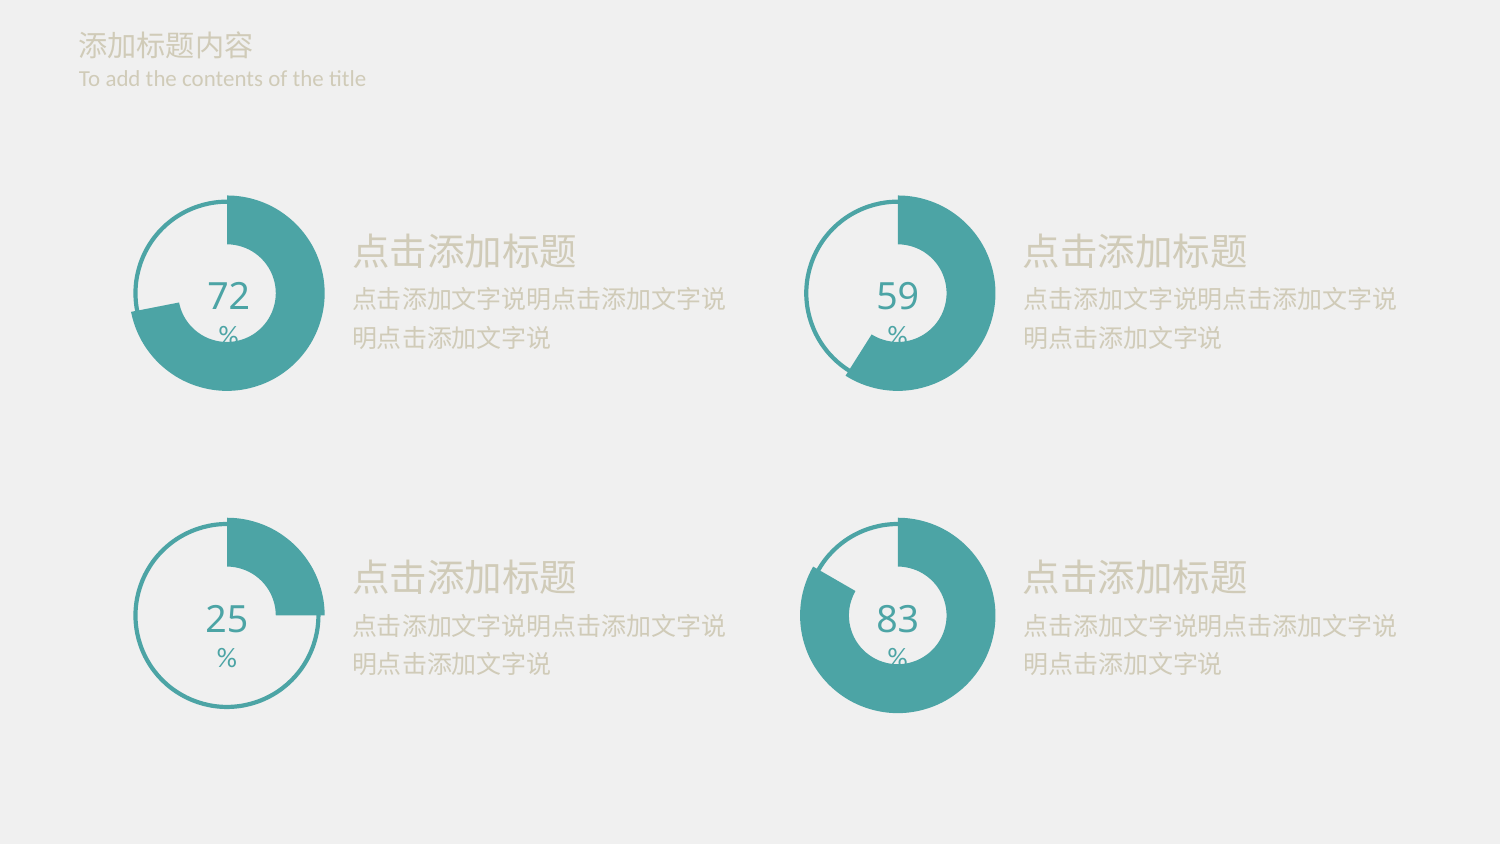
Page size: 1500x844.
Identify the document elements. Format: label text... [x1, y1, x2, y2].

text_box 点击添加文字说明点击添加文字说明点击添加文字说 [384, 593, 739, 687]
text_box 点击添加文字说明点击添加文字说明点击添加文字说 [1055, 593, 1426, 687]
text_box 点击添加标题 [384, 547, 603, 593]
chart [744, 191, 1051, 396]
text_box 点击添加标题 [384, 220, 603, 267]
text_box 点击添加文字说明点击添加文字说明点击添加文字说 [1055, 267, 1426, 360]
chart [744, 513, 1051, 718]
text_box 点击添加文字说明点击添加文字说明点击添加文字说 [384, 267, 739, 360]
chart [74, 191, 380, 396]
text_box 添加标题内容 [63, 20, 269, 70]
text_box 点击添加标题 [1055, 220, 1274, 267]
chart [74, 513, 380, 718]
text_box To add the contents of the title [64, 55, 382, 98]
text_box 点击添加标题 [1055, 547, 1274, 593]
